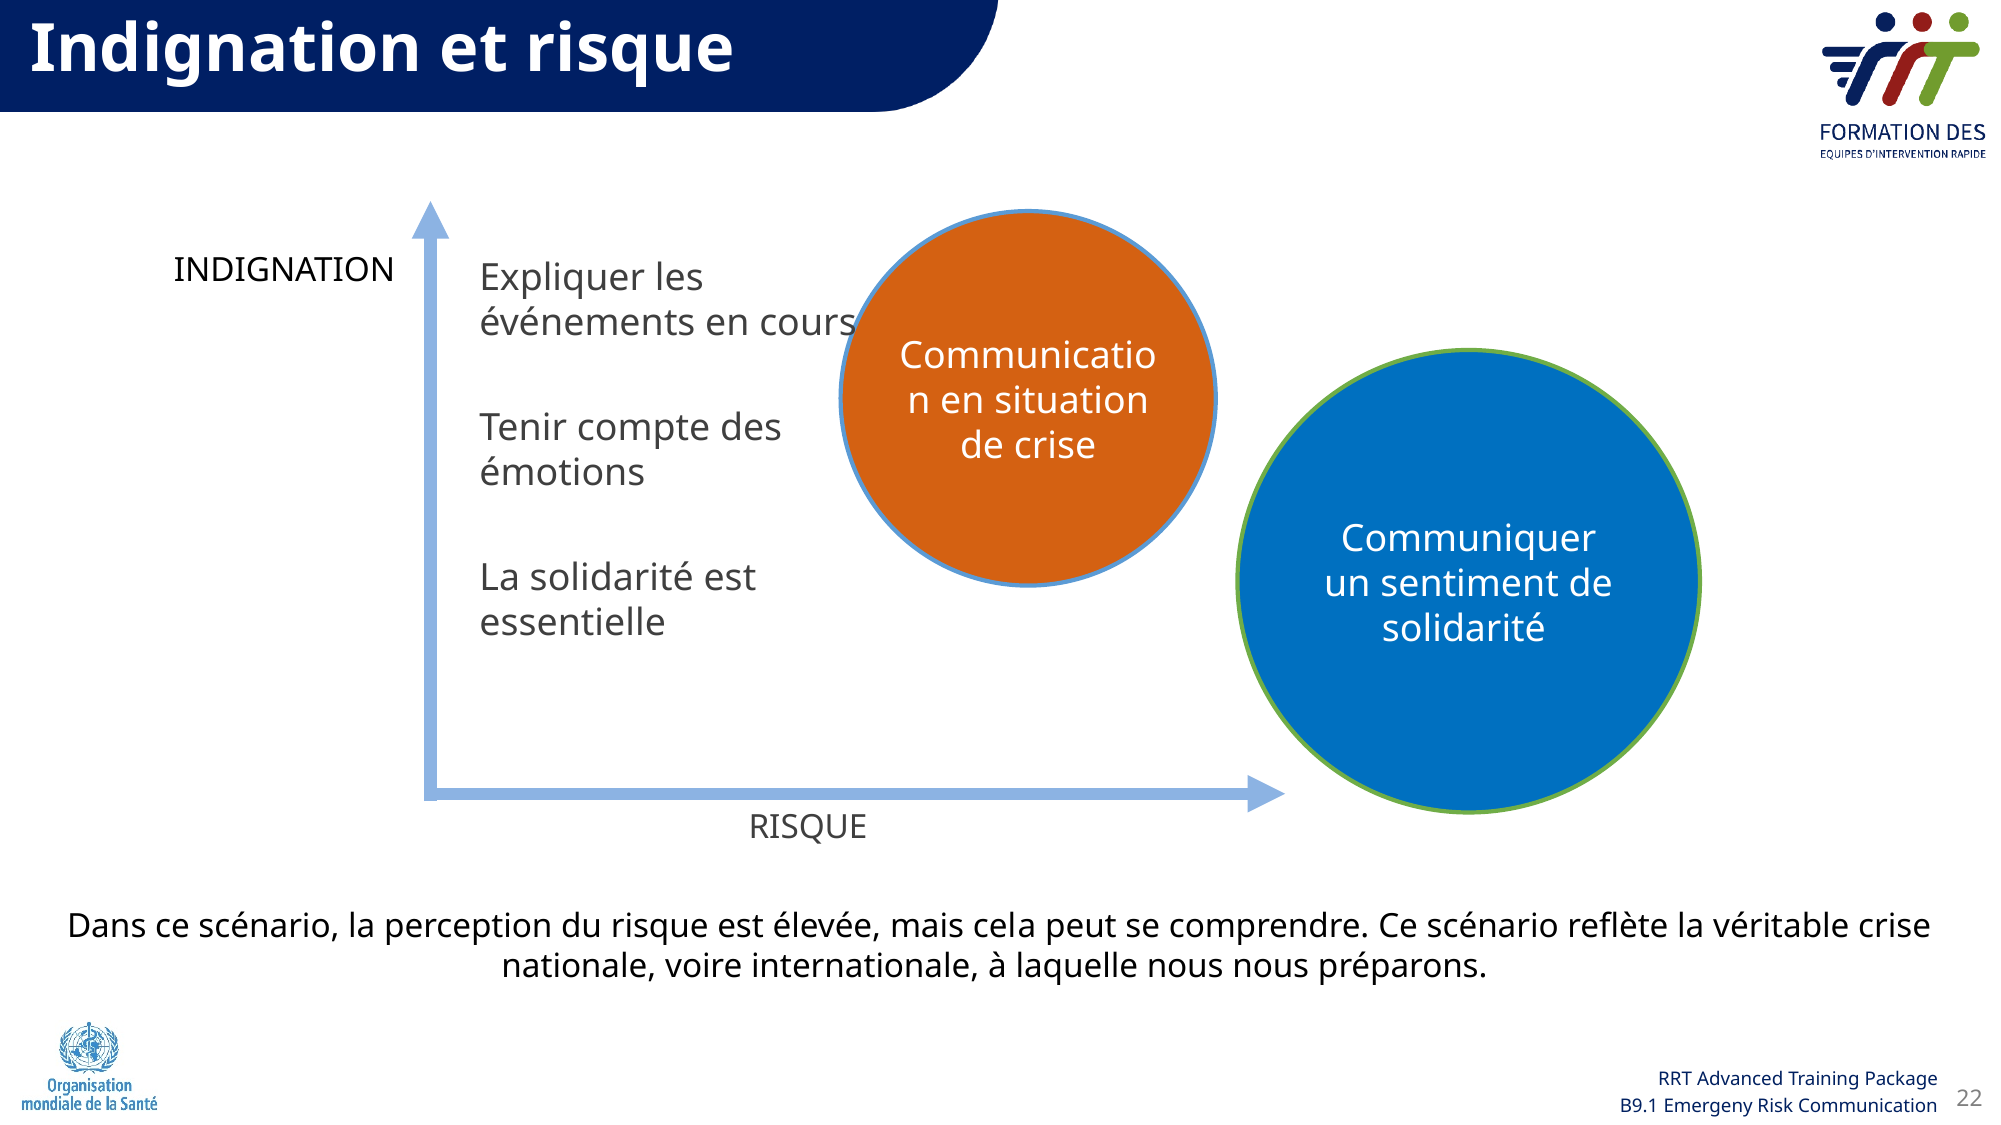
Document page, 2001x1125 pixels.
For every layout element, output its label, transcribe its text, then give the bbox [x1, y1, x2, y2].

text_box [424, 201, 437, 794]
picture [20, 1020, 158, 1111]
picture [1820, 11, 1986, 160]
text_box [1237, 349, 1701, 813]
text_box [840, 210, 1216, 586]
text_box RISQUE [699, 802, 917, 854]
text_box Expliquer les événements en cours Tenir compte des émotions La solidarité est essentielle [471, 245, 901, 734]
text_box Indignation et risque [22, 0, 931, 103]
picture [0, 0, 999, 112]
list INDIGNATION [166, 245, 419, 324]
text_box Dans ce scénario, la perception du risque est élevée, mais cela peut se comprendre. Ce scénario reflète la véritable crise nationale, voire internationale, à laquelle nous nous préparons. [34, 897, 1966, 992]
